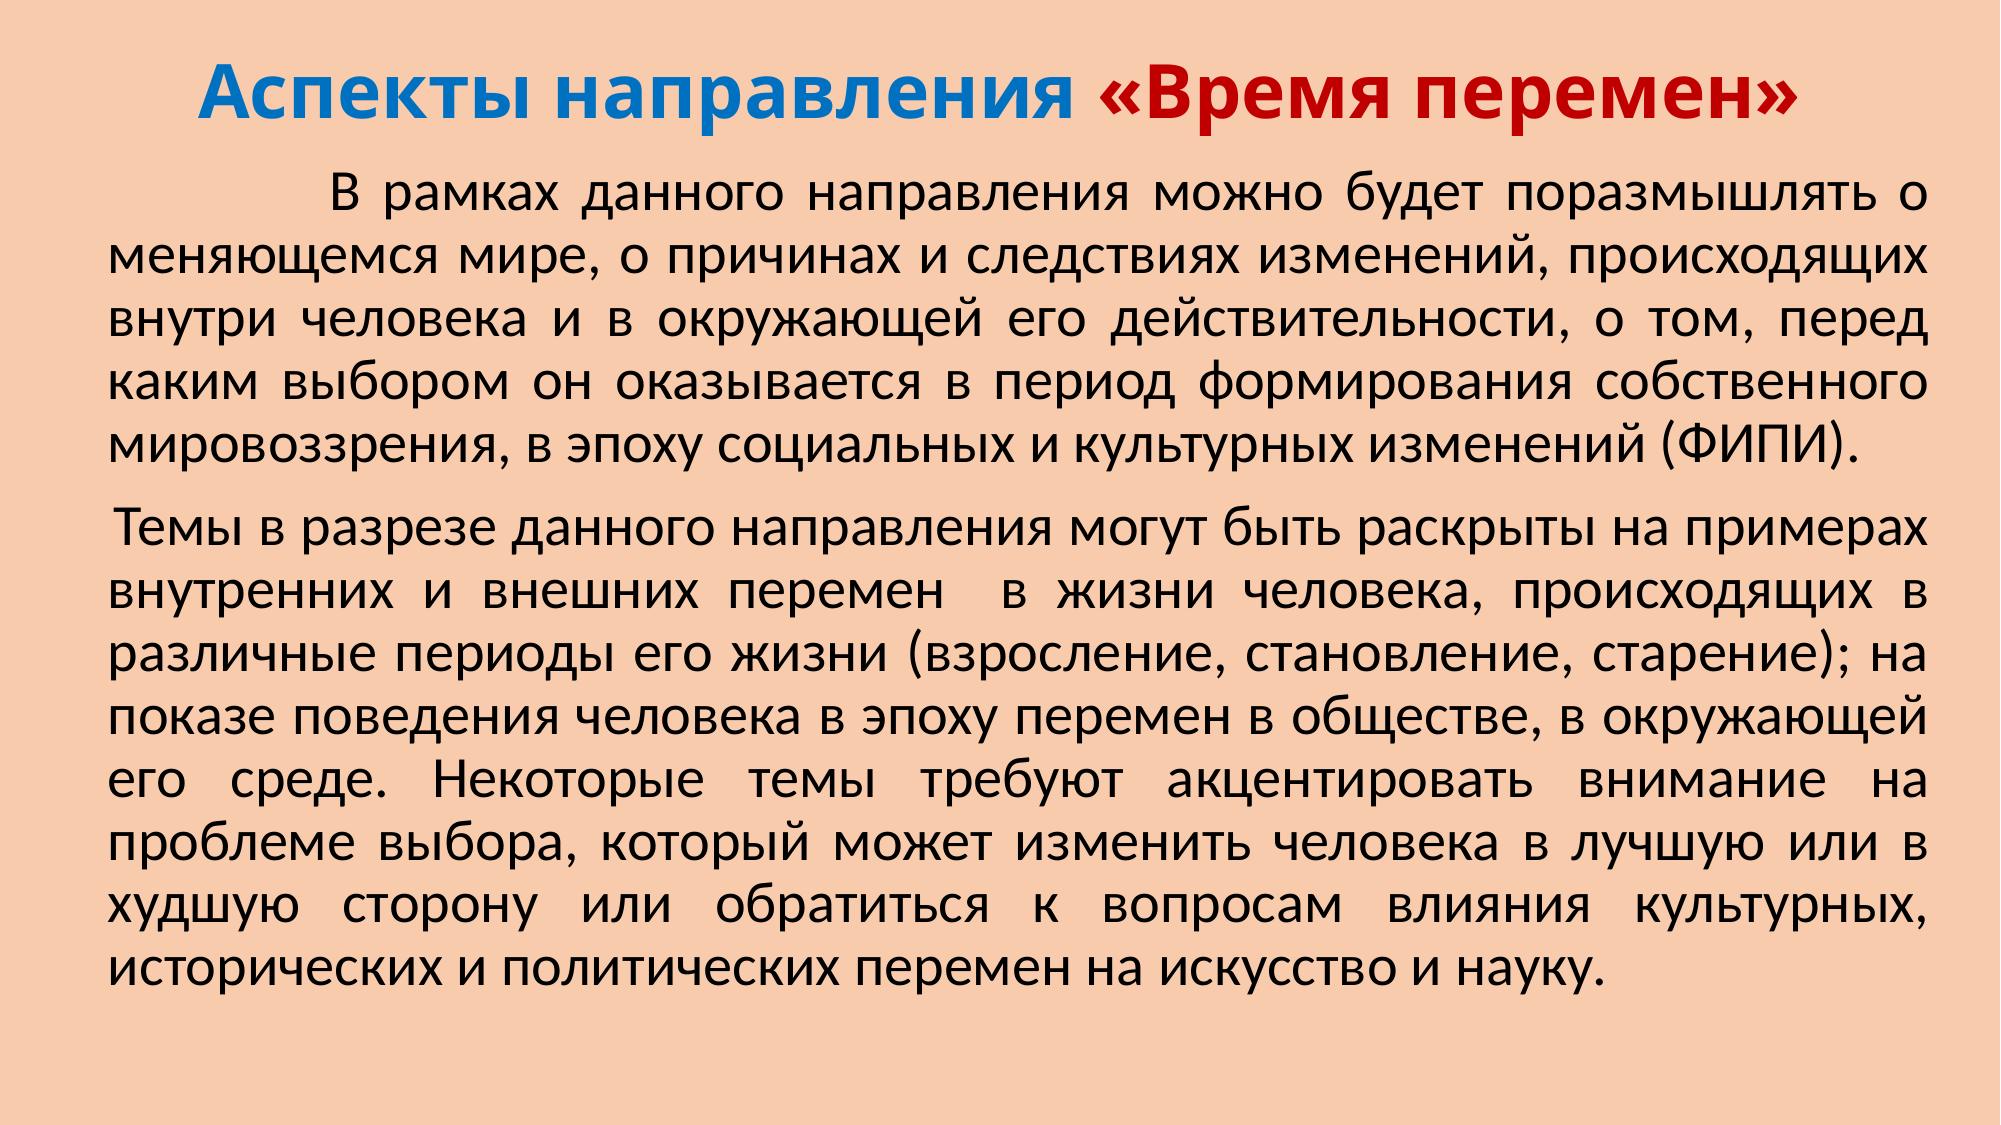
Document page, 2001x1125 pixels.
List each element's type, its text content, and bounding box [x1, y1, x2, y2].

title Аспекты направления «Время перемен» [137, 59, 1863, 130]
list В рамках данного направления можно будет поразмышлять о меняющемся мире, о причинах и следствиях изменений, происходящих внутри человека и в окружающей его действительности, о том, перед каким выбором он оказывается в период формирования собственного мировоззрения, в эпоху социальных и культурных изменений (ФИПИ). Темы в разрезе данного направления могут быть раскрыты на примерах внутренних и внешних перемен в жизни человека, происходящих в различные периоды его жизни (взросление, становление, старение); на показе поведения человека в эпоху перемен в обществе, в окружающей его среде. Некоторые темы требуют акцентировать внимание на проблеме выбора, который может изменить человека в лучшую или в худшую сторону или обратиться к вопросам влияния культурных, исторических и политических перемен на искусство и науку. [55, 153, 1946, 1088]
